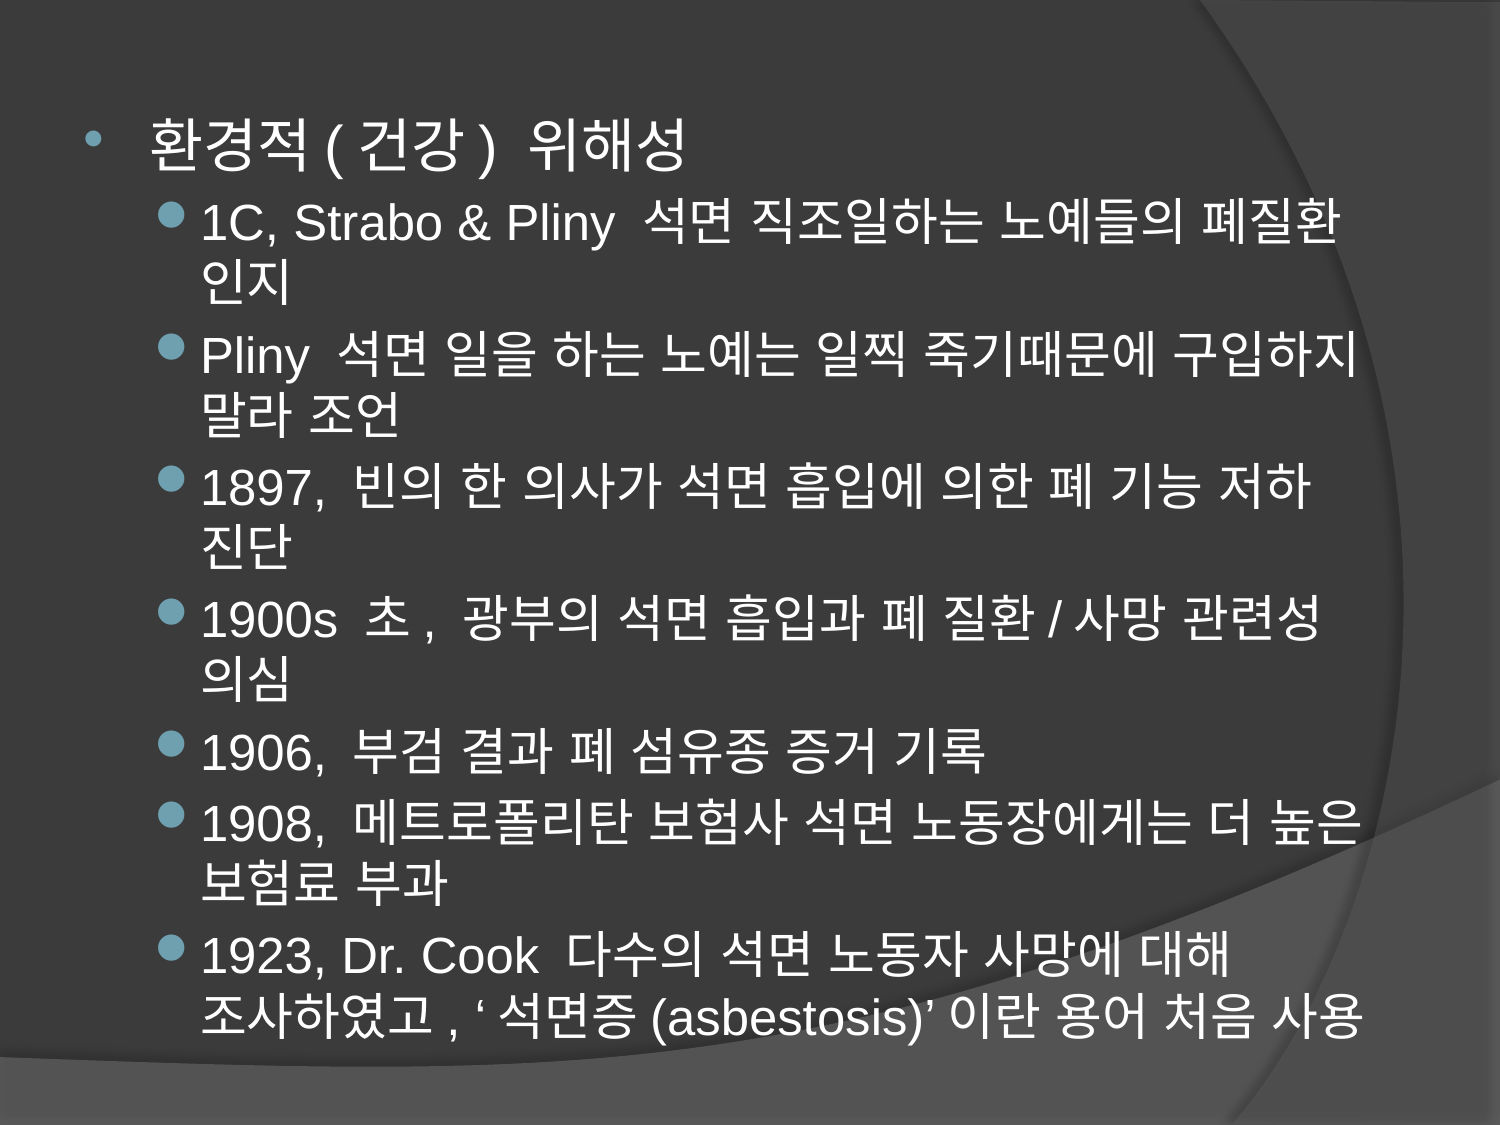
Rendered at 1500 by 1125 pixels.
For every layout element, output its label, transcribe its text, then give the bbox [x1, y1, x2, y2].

list 환경적(건강) 위해성 1C, Strabo & Pliny 석면 직조일하는 노예들의 폐질환 인지 Pliny 석면 일을 하는 노예는 일찍 죽기때문에 구입하지 말라 조언 1897, 빈의 한 의사가 석면 흡입에 의한 폐 기능 저하 진단 1900s 초, 광부의 석면 흡입과 폐 질환/사망 관련성 의심 1906, 부검 결과 폐 섬유종 증거 기록 1908, 메트로폴리탄 보험사 석면 노동장에게는 더 높은 보험료 부과 1923, Dr. Cook 다수의 석면 노동자 사망에 대해 조사하였고, ‘석면증(asbestosis)’이란 용어 처음 사용 [64, 101, 1412, 1071]
